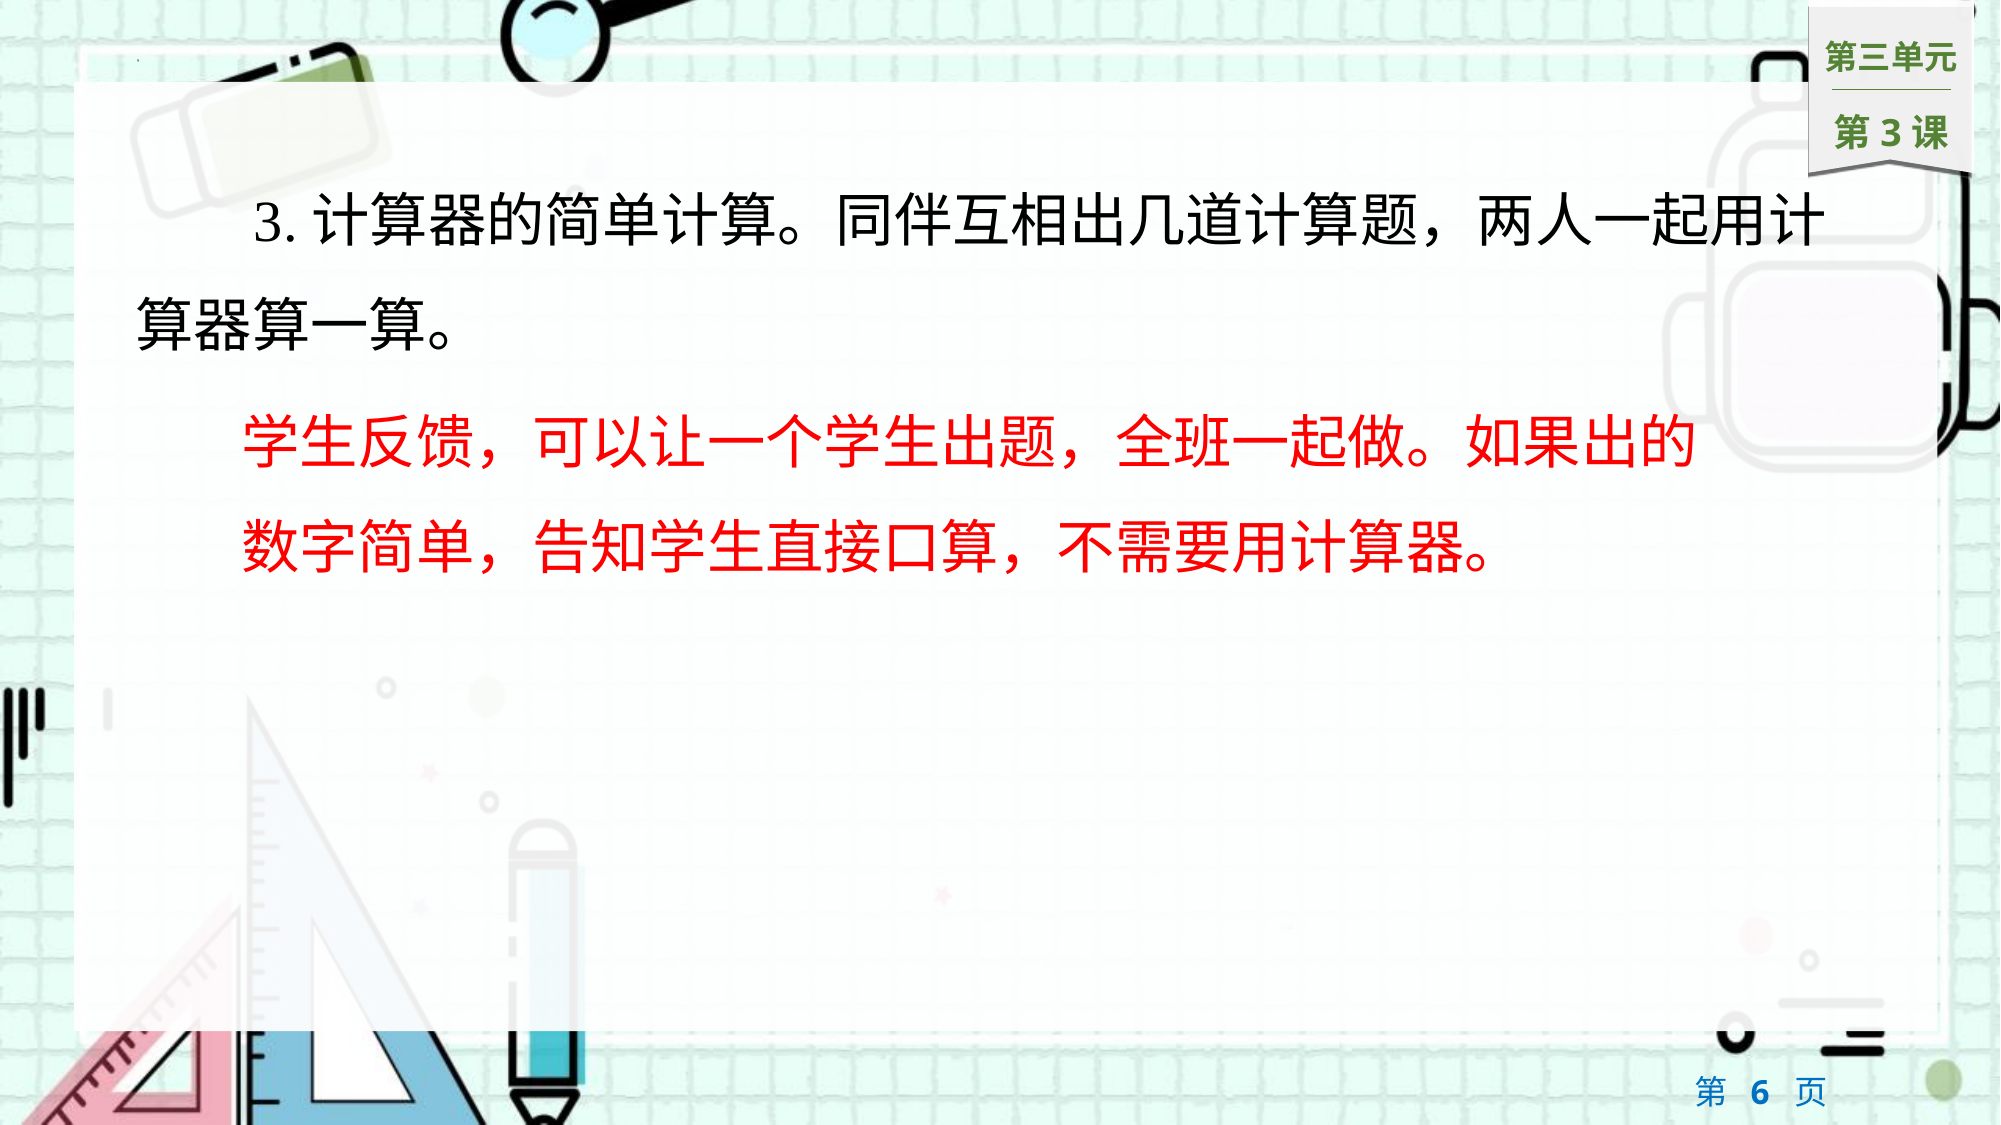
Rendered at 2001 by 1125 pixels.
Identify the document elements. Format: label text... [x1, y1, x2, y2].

list 学生反馈，可以让一个学生出题，全班一起做。如果出的数字简单，告知学生直接口算，不需要用计算器。 [226, 363, 1739, 469]
list 3.计算器的简单计算。同伴互相出几道计算题，两人一起用计算器算一算。 [121, 140, 1844, 1043]
picture [1938, 168, 1971, 176]
picture [0, 0, 2000, 1125]
